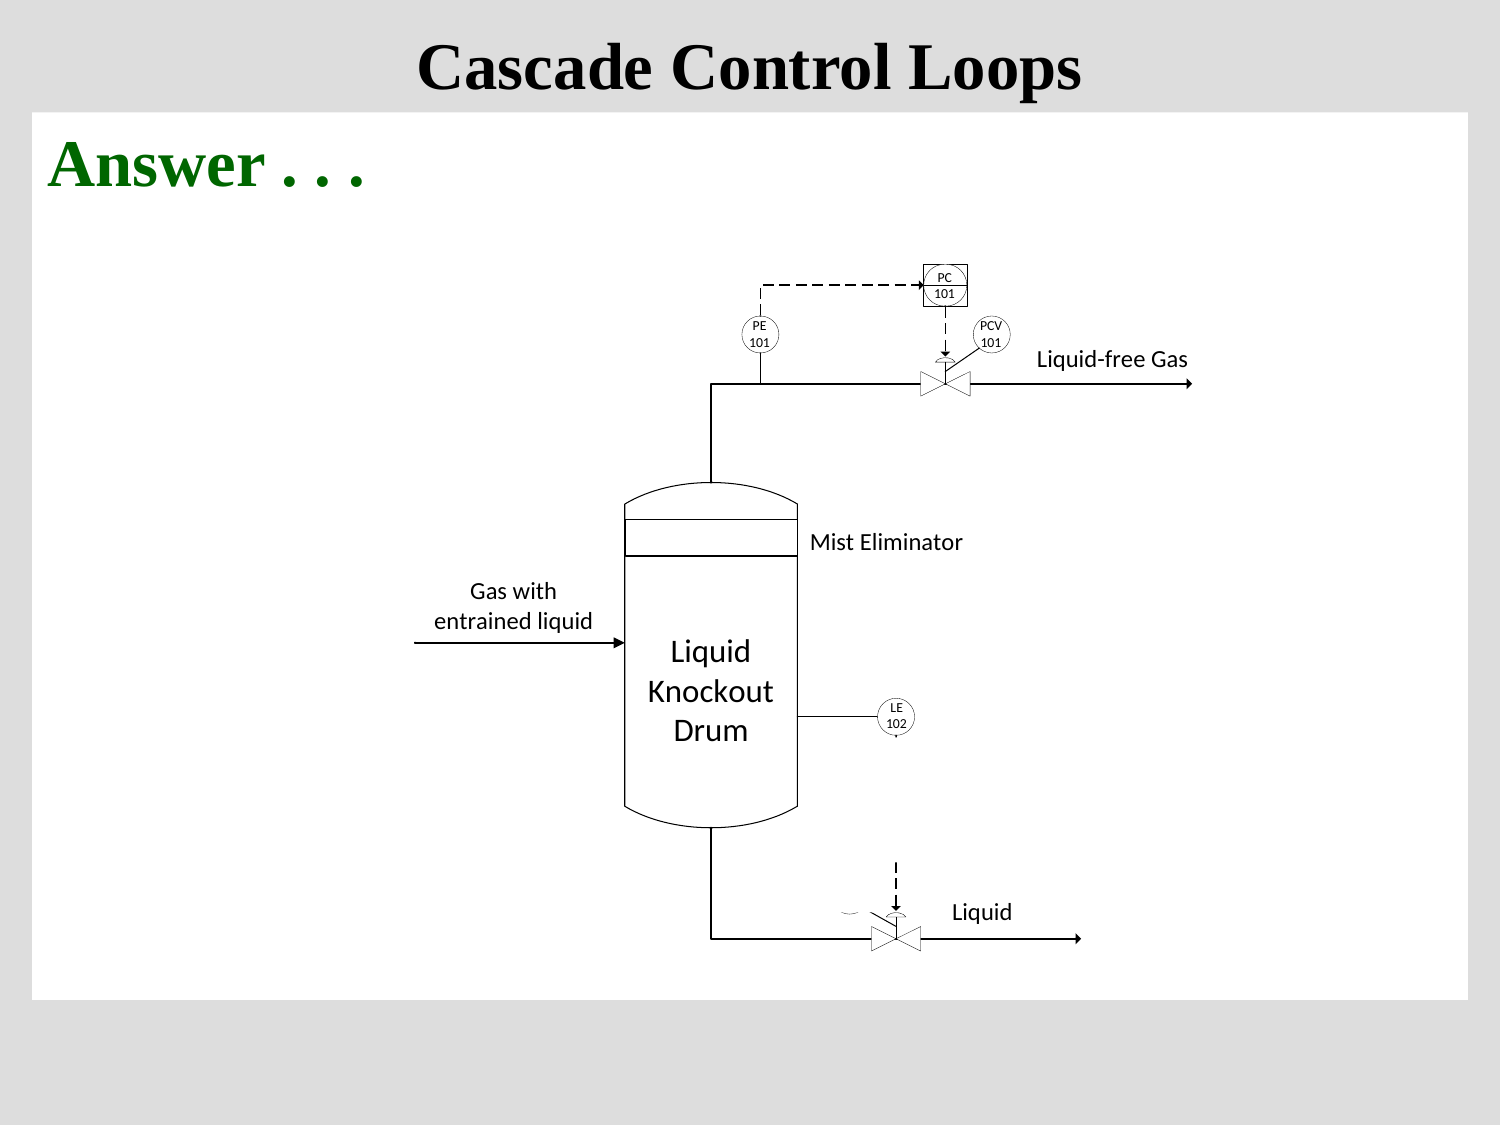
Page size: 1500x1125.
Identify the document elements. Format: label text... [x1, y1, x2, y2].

picture [412, 262, 1194, 954]
subtitle Answer . . . [32, 112, 1468, 1000]
title Cascade Control Loops [43, 12, 1457, 112]
